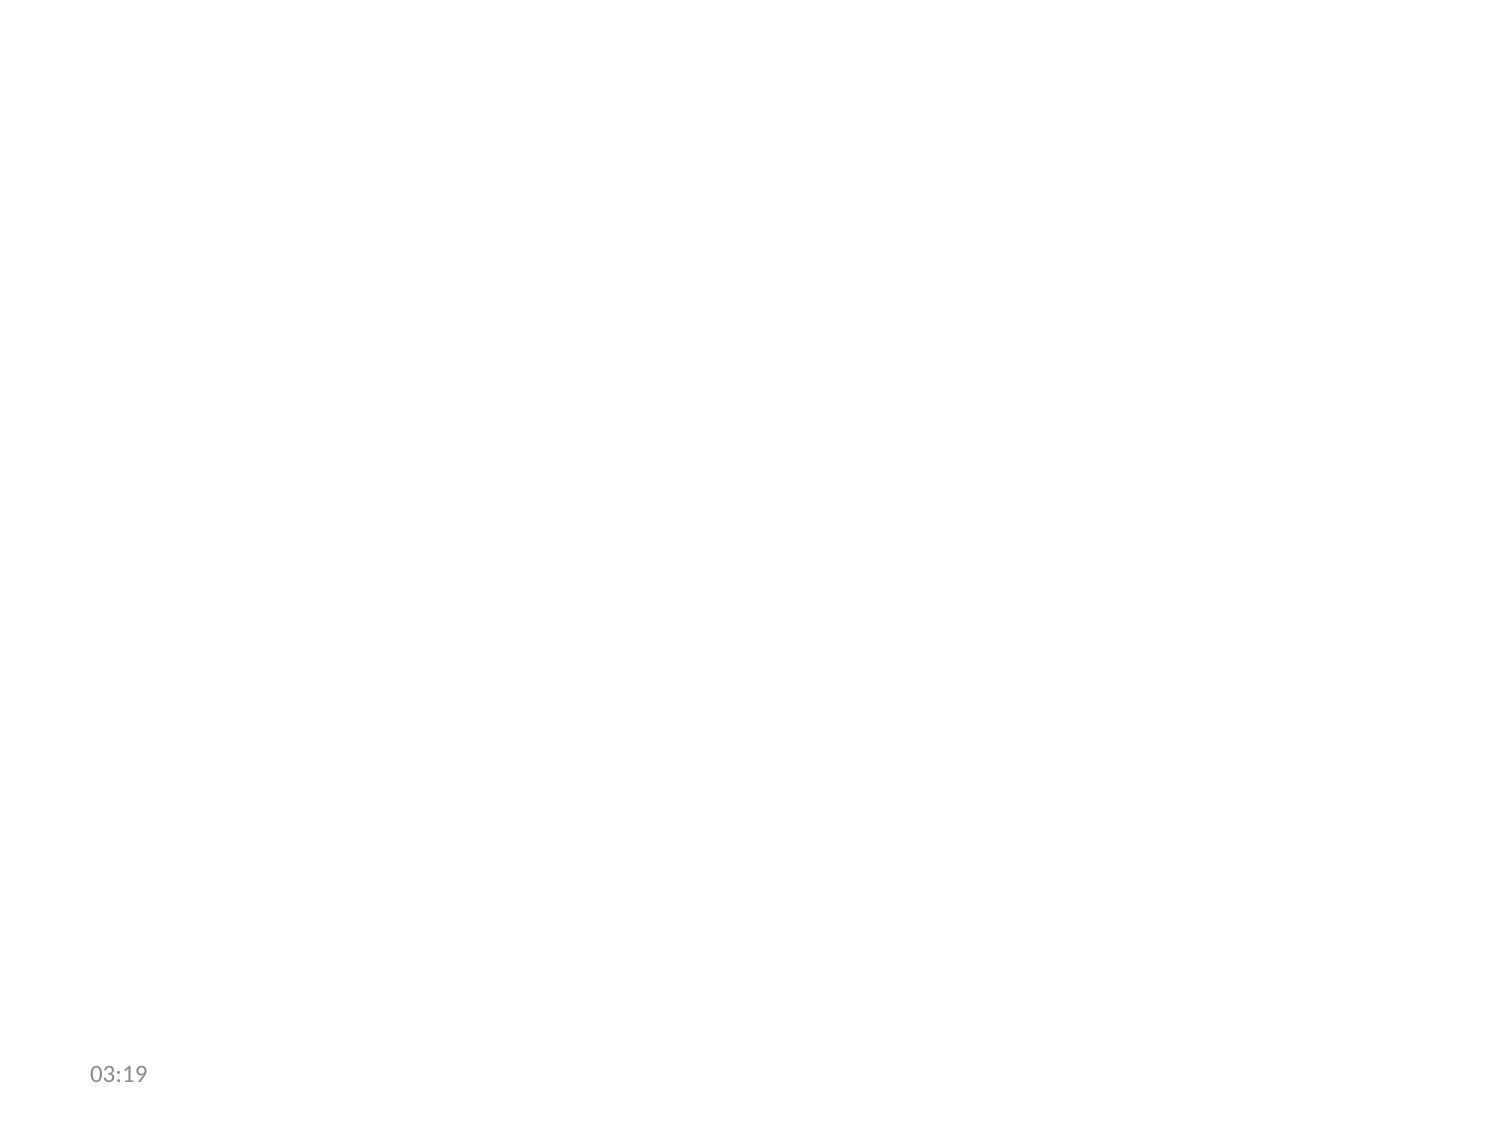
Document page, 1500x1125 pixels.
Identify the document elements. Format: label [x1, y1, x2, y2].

slide_number [75, 1042, 425, 1103]
